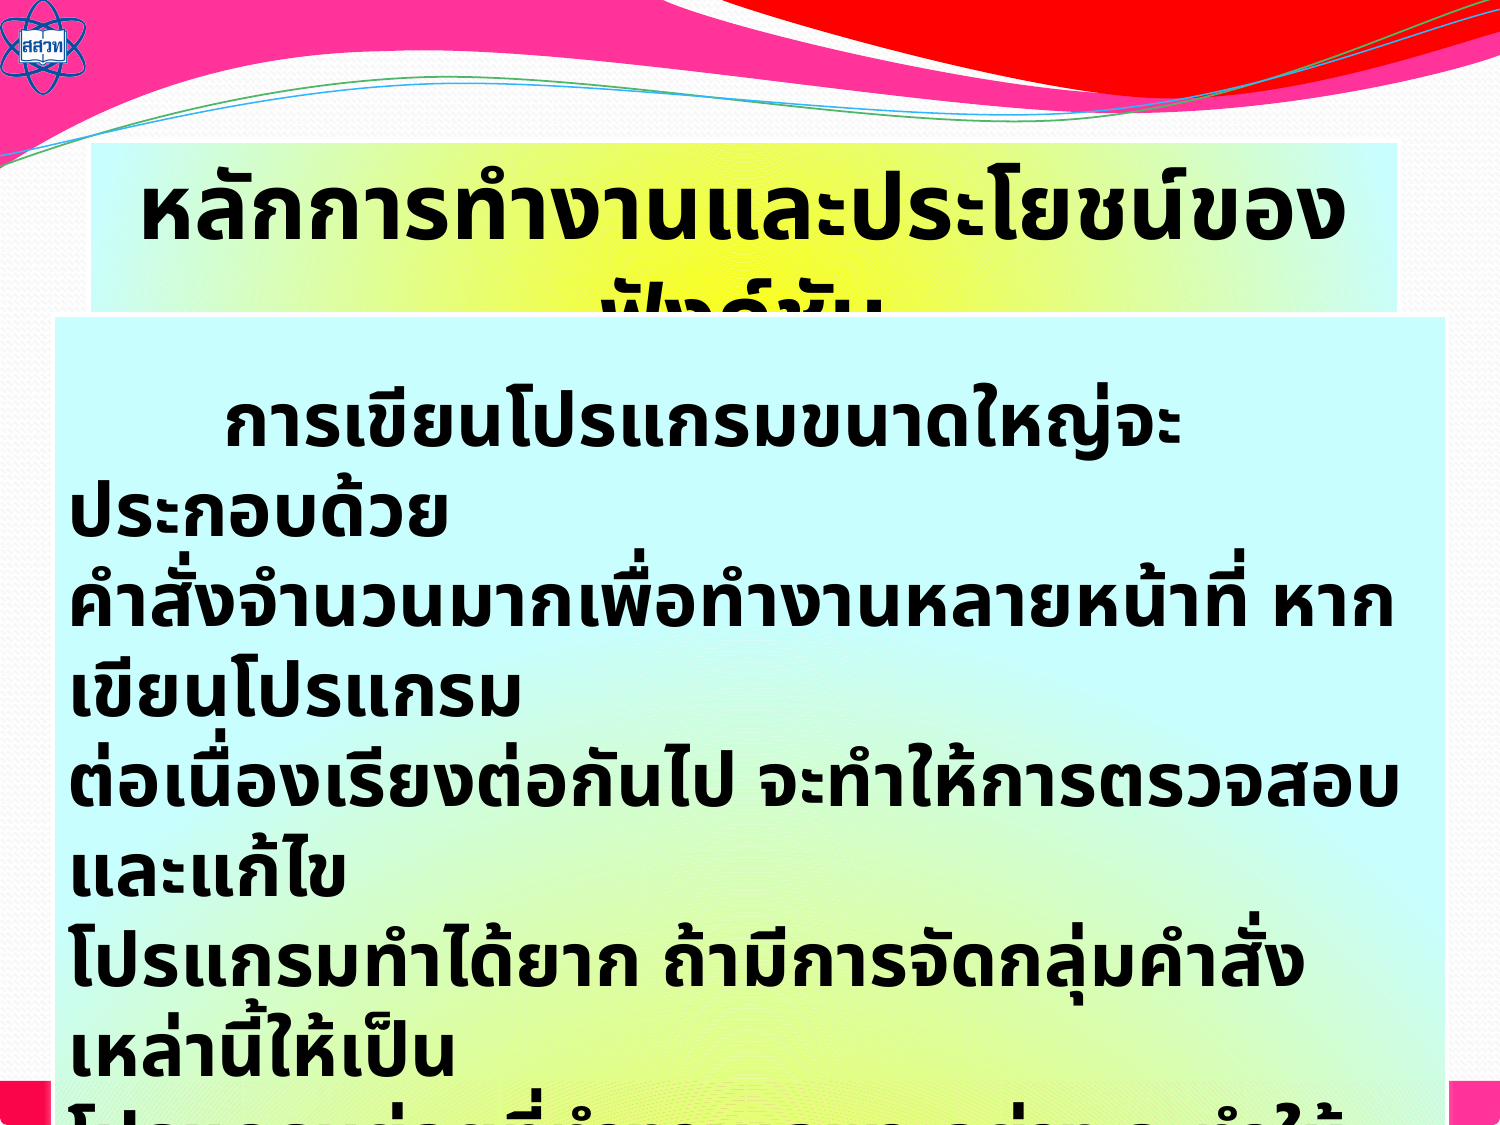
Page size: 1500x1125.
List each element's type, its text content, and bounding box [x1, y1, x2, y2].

picture [0, 0, 86, 95]
text_box การเขียนโปรแกรมขนาดใหญ่จะประกอบด้วย คำสั่งจำนวนมากเพื่อทำงานหลายหน้าที่ หากเขียนโปรแกรม ต่อเนื่องเรียงต่อกันไป จะทำให้การตรวจสอบ และแก้ไข โปรแกรมทำได้ยาก ถ้ามีการจัดกลุ่มคำสั่งเหล่านี้ให้เป็น โปรแกรมย่อยที่ทำงานเฉพาะอย่าง จะทำให้ง่ายต่อการ ตรวจสอบและแก้ไข และยังสามารถนำฟังก์ชันที่มีอยู่แล้ว ไปใช้ในโปรแกรมอื่นที่มีลักษณะคล้ายคลึงได้ [52, 314, 1448, 1125]
text_box หลักการทำงานและประโยชน์ของฟังก์ชัน [88, 140, 1400, 314]
